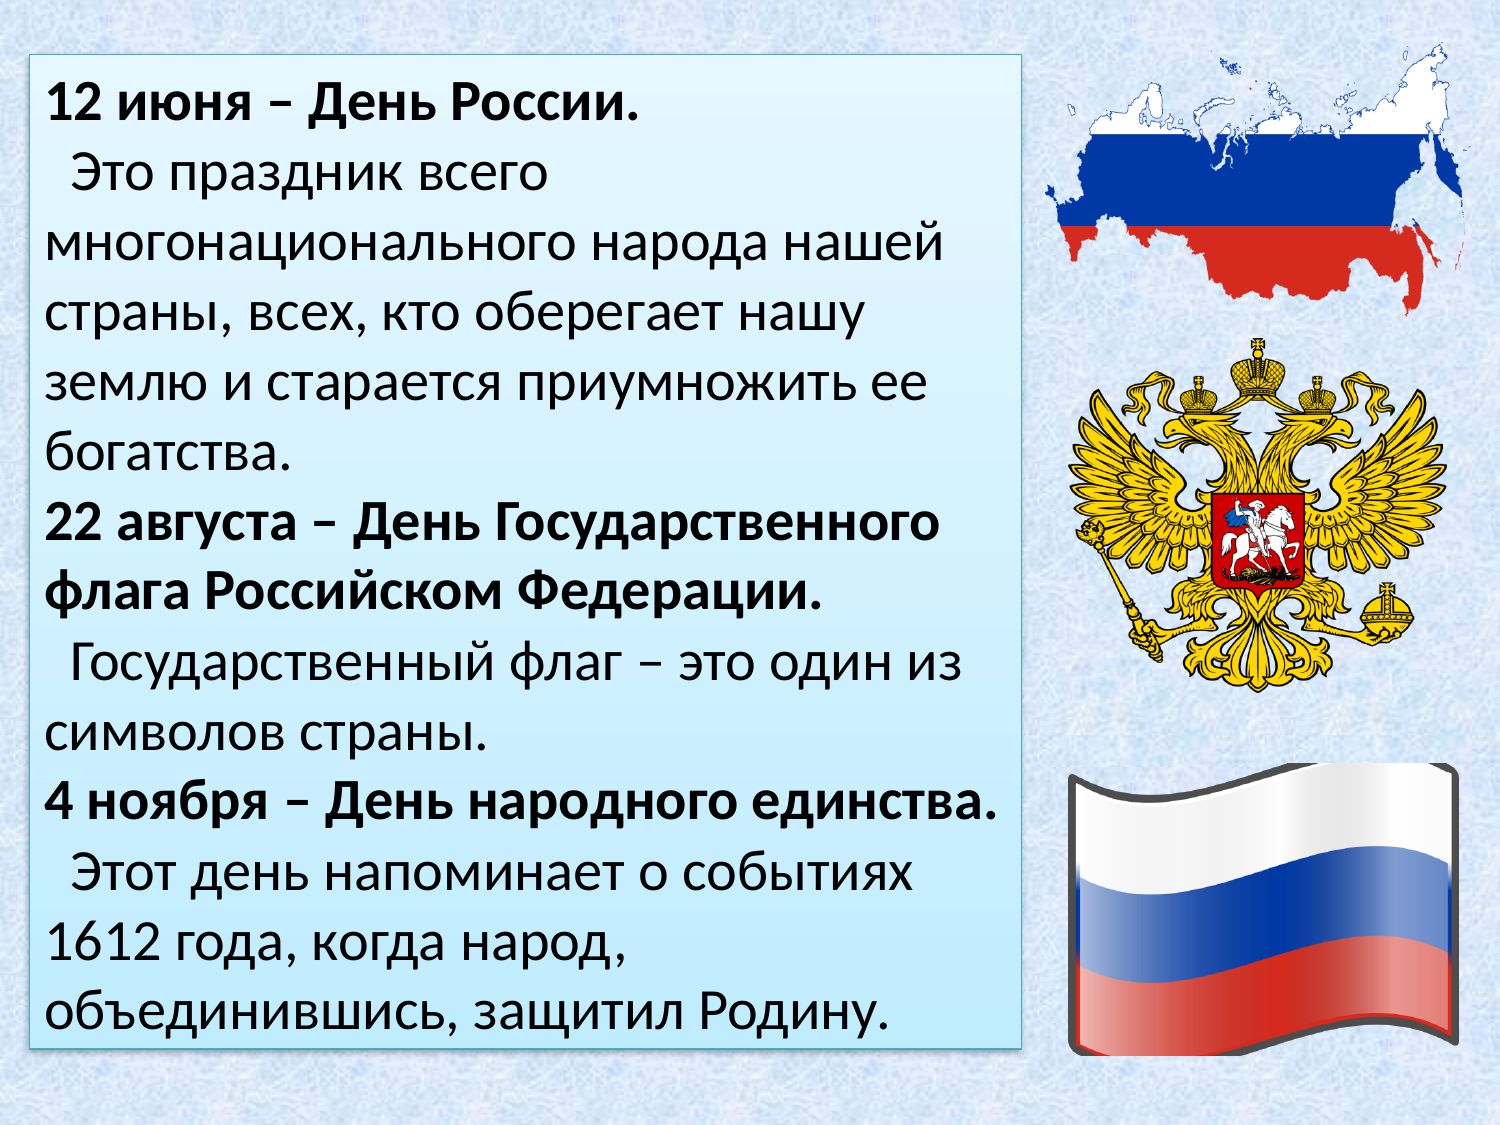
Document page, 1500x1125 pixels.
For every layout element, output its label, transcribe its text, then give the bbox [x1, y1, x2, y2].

picture [0, 0, 1500, 1125]
text_box 12 июня – День России. Это праздник всего многонационального народа нашей страны, всех, кто оберегает нашу землю и старается приумножить ее богатства. 22 августа – День Государственного флага Российском Федерации. Государственный флаг – это один из символов страны. 4 ноября – День народного единства. Этот день напоминает о событиях 1612 года, когда народ, объединившись, защитил Родину. [29, 54, 1022, 1050]
